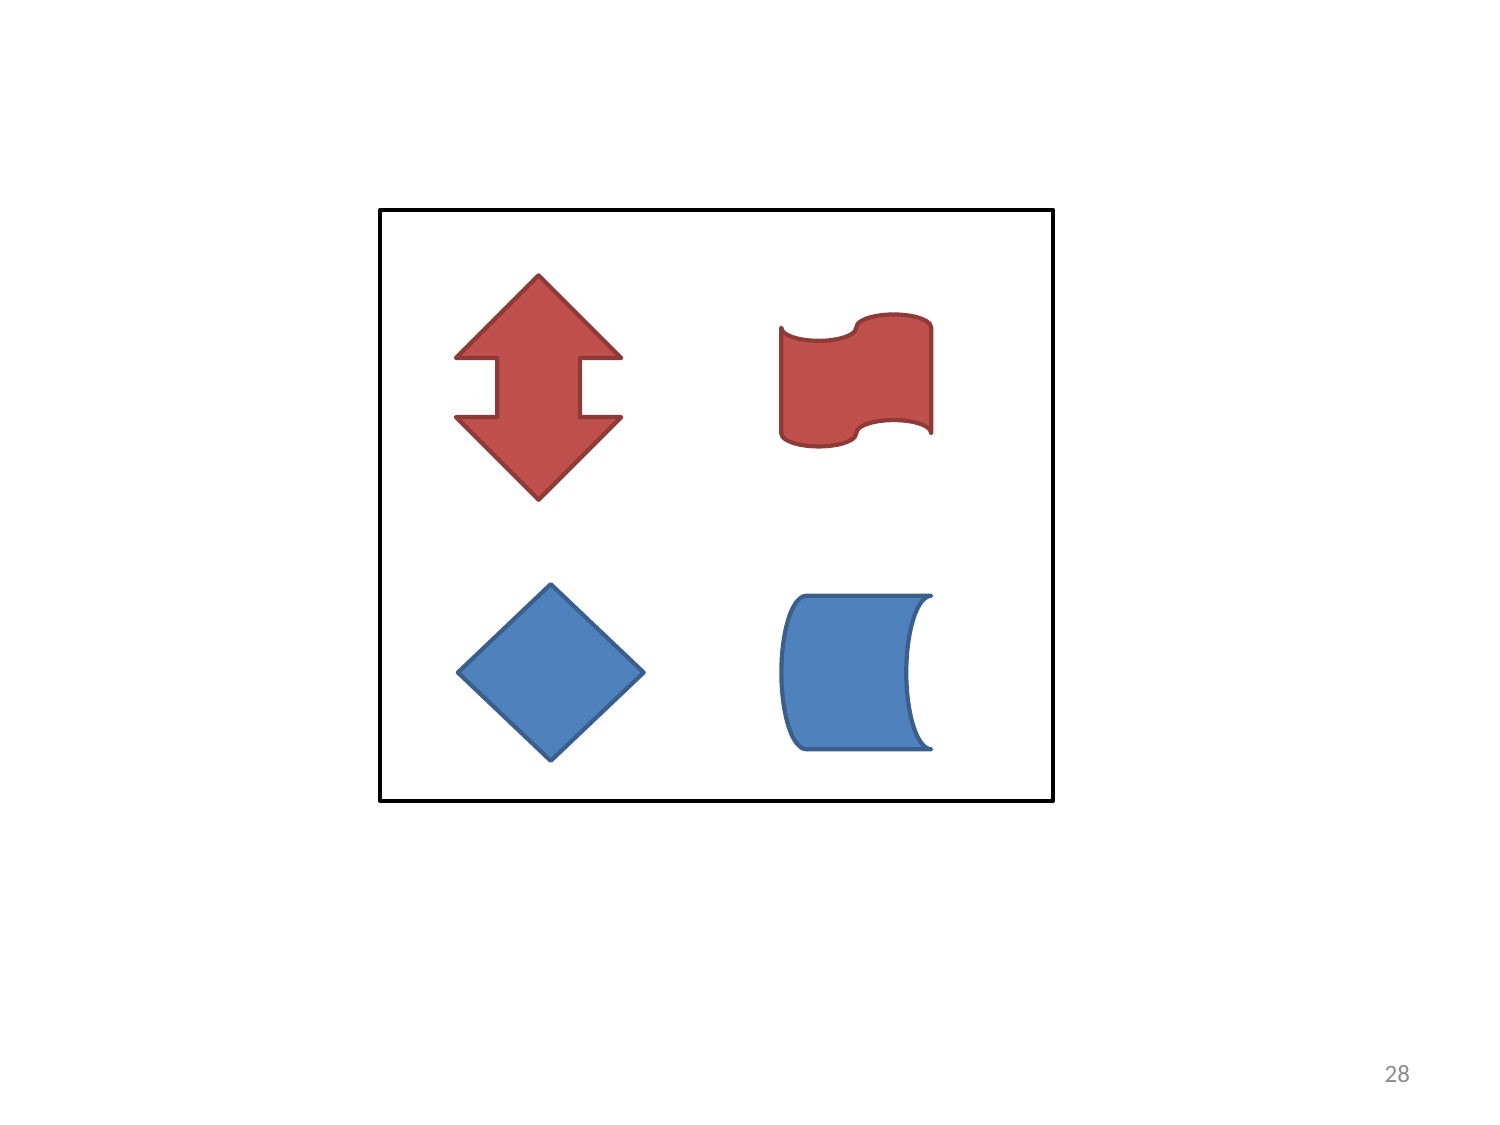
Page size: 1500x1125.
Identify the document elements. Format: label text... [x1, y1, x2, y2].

slide_number 28 [1074, 1042, 1425, 1103]
text_box [453, 273, 624, 502]
text_box [378, 208, 1055, 803]
text_box [779, 593, 934, 752]
text_box [779, 312, 934, 449]
text_box [455, 582, 646, 763]
